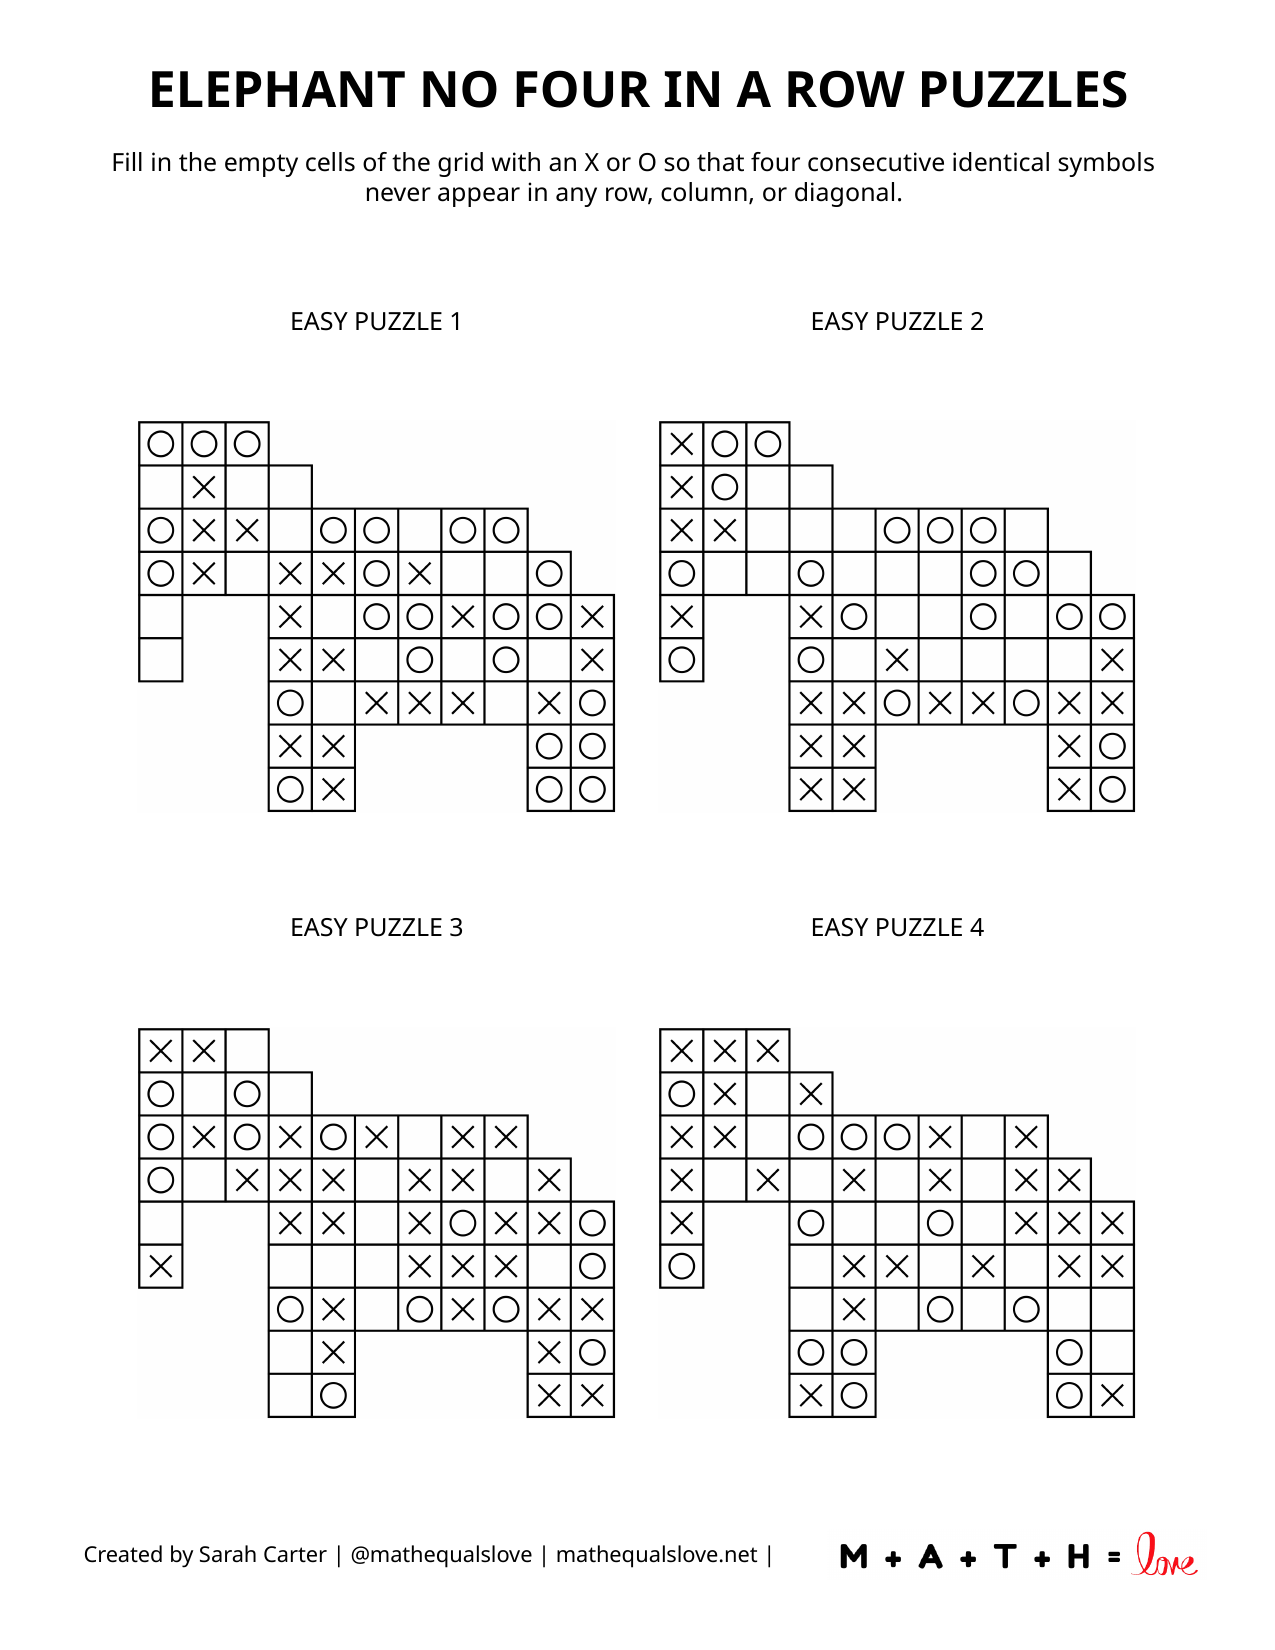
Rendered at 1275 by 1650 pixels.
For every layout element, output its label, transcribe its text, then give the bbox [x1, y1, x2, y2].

picture [136, 1026, 616, 1420]
text_box EASY PUZZLE 4 [658, 911, 1137, 963]
text_box Fill in the empty cells of the grid with an X or O so that four consecutive identical symbols never appear in any row, column, or diagonal. [0, 139, 1275, 215]
picture [826, 1528, 1207, 1580]
text_box EASY PUZZLE 3 [138, 911, 617, 963]
picture [657, 420, 1137, 813]
picture [136, 420, 616, 813]
text_box EASY PUZZLE 1 [138, 305, 617, 356]
text_box ELEPHANT NO FOUR IN A ROW PUZZLES [66, 49, 1211, 125]
text_box Created by Sarah Carter | @mathequalslove | mathequalslove.net | [68, 1533, 826, 1575]
picture [657, 1026, 1137, 1420]
text_box EASY PUZZLE 2 [658, 305, 1137, 356]
